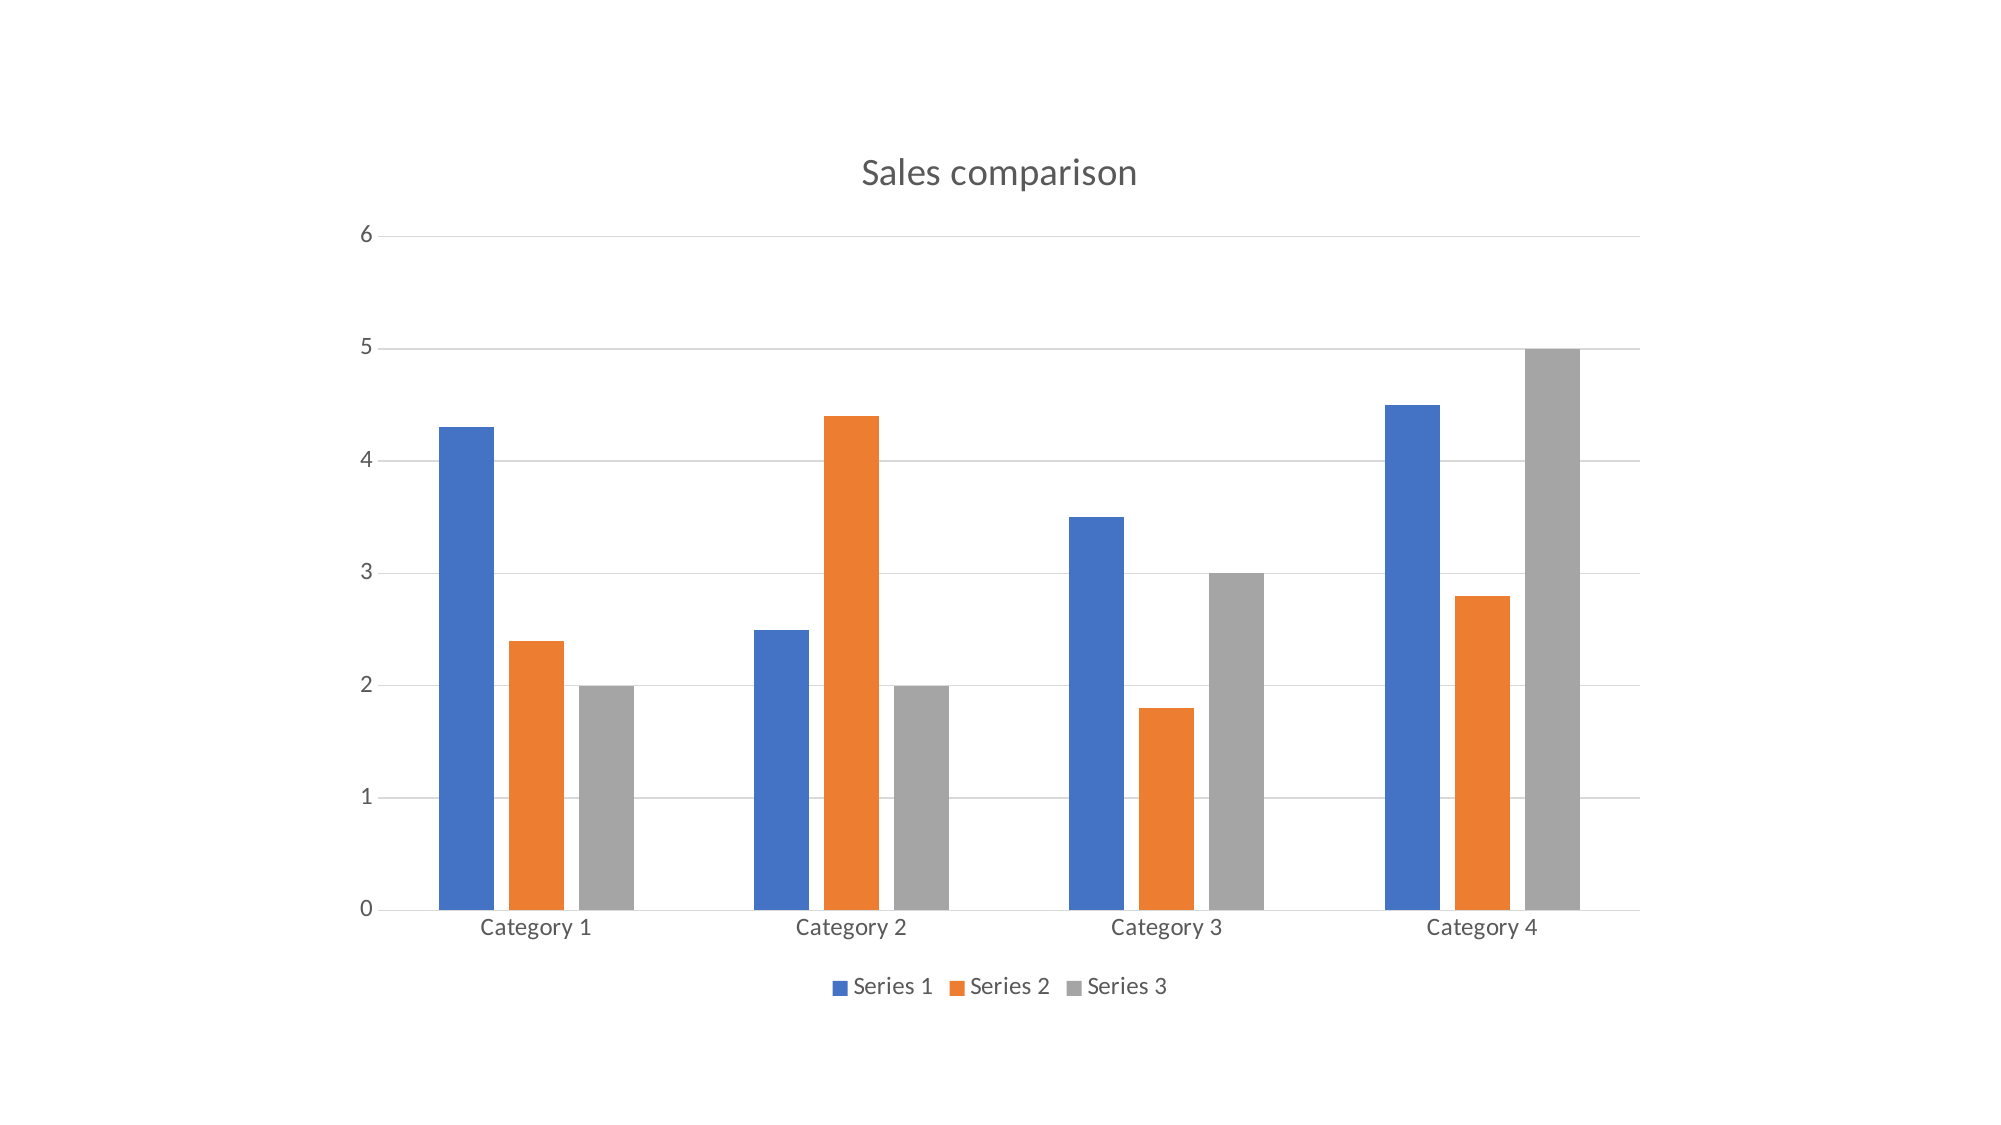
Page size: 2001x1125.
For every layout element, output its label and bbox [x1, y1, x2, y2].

chart [333, 117, 1667, 1007]
